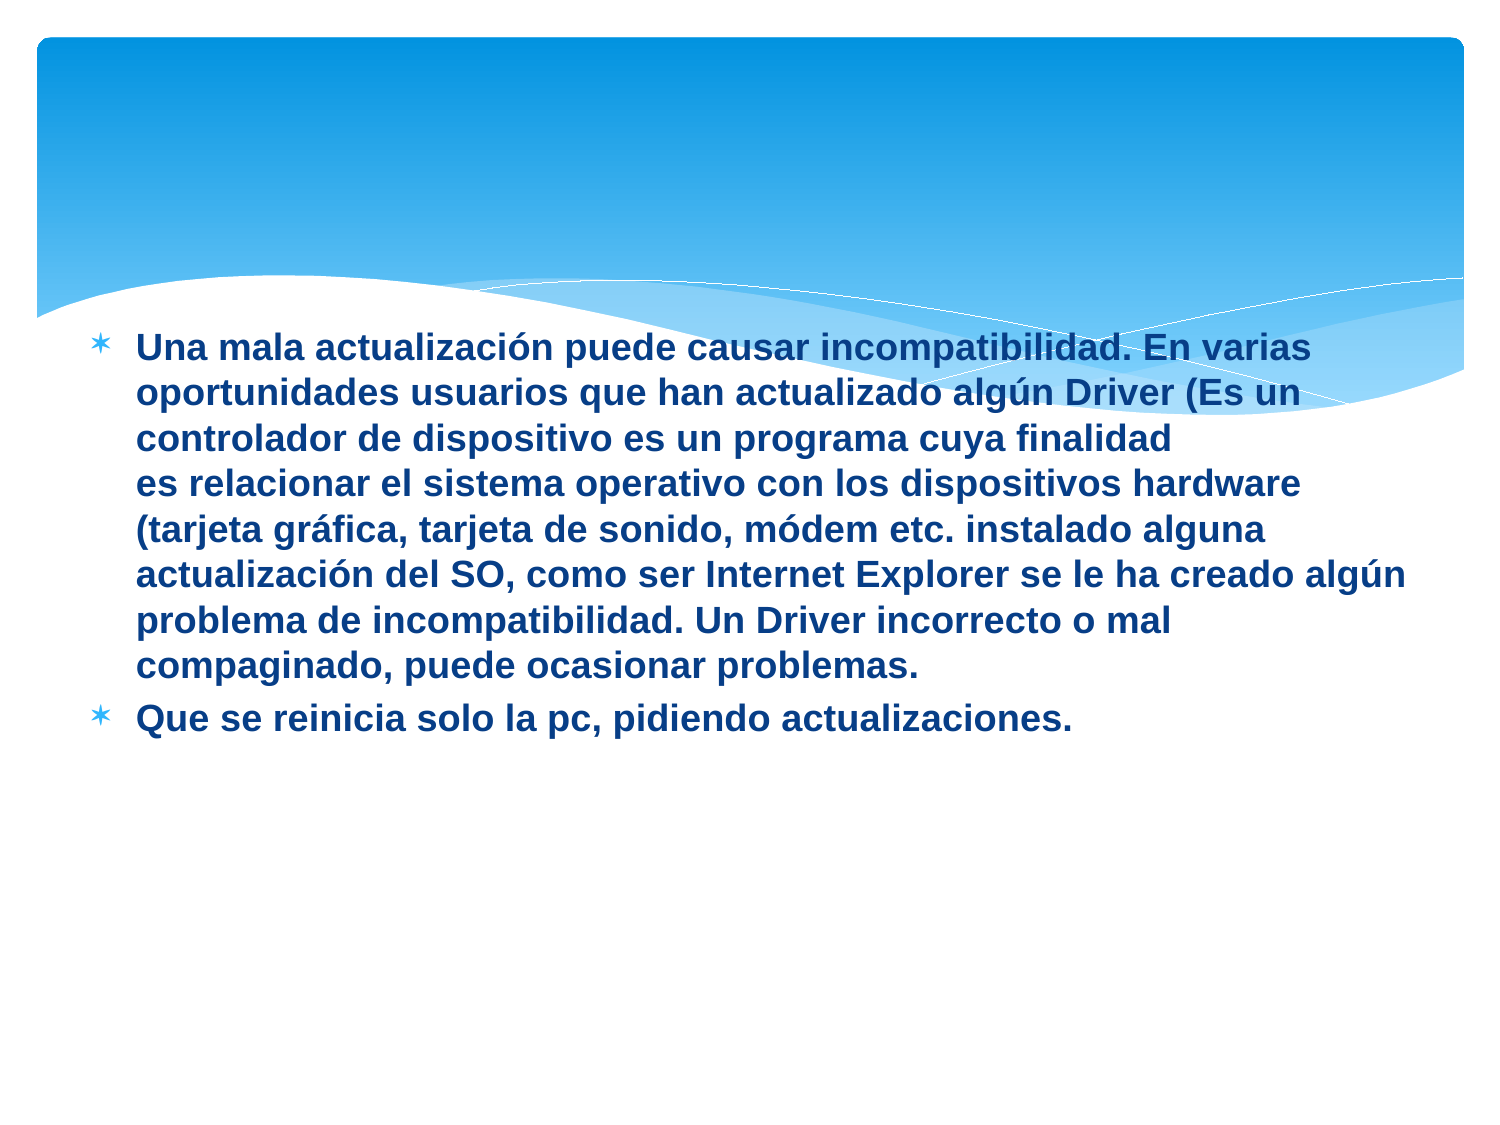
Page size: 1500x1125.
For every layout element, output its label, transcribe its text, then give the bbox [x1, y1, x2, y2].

list Una mala actualización puede causar incompatibilidad. En varias oportunidades usuarios que han actualizado algún Driver (Es un controlador de dispositivo es un programa cuya finalidad es relacionar el sistema operativo con los dispositivos hardware (tarjeta gráfica, tarjeta de sonido, módem etc. instalado alguna actualización del SO, como ser Internet Explorer se le ha creado algún problema de incompatibilidad. Un Driver incorrecto o mal compaginado, puede ocasionar problemas. Que se reinicia solo la pc, pidiendo actualizaciones. [76, 314, 1427, 752]
